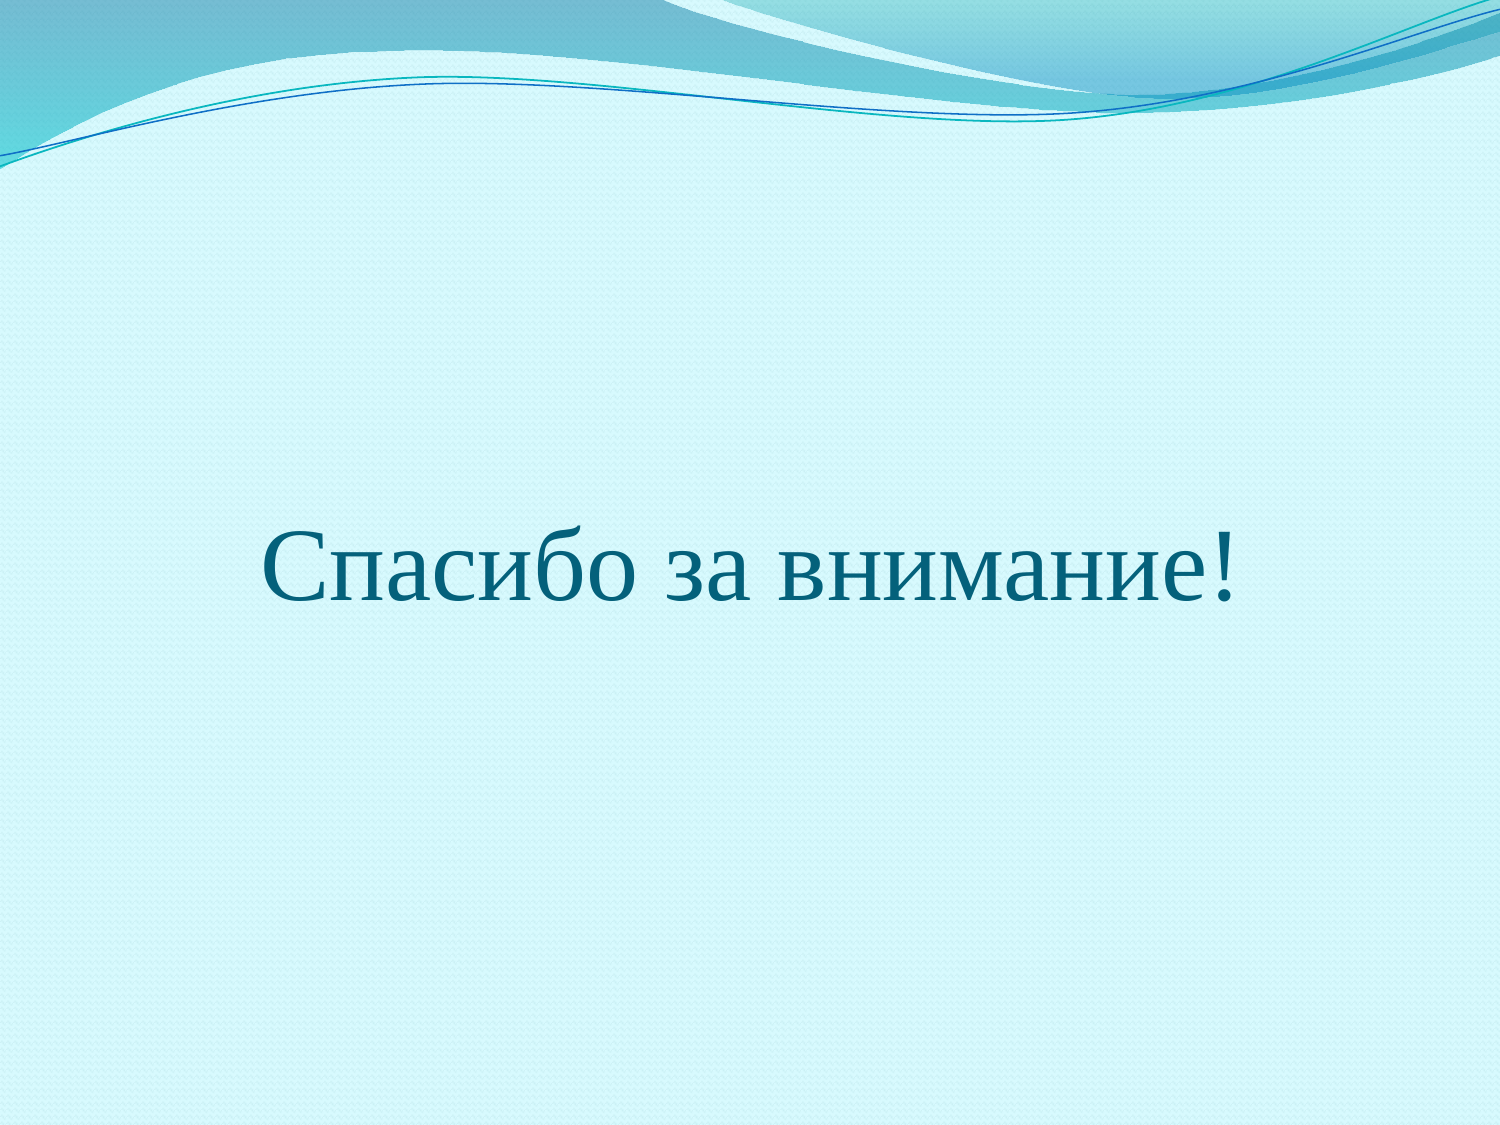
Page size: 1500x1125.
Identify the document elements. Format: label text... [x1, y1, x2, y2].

title Спасибо за внимание! [76, 314, 1427, 622]
